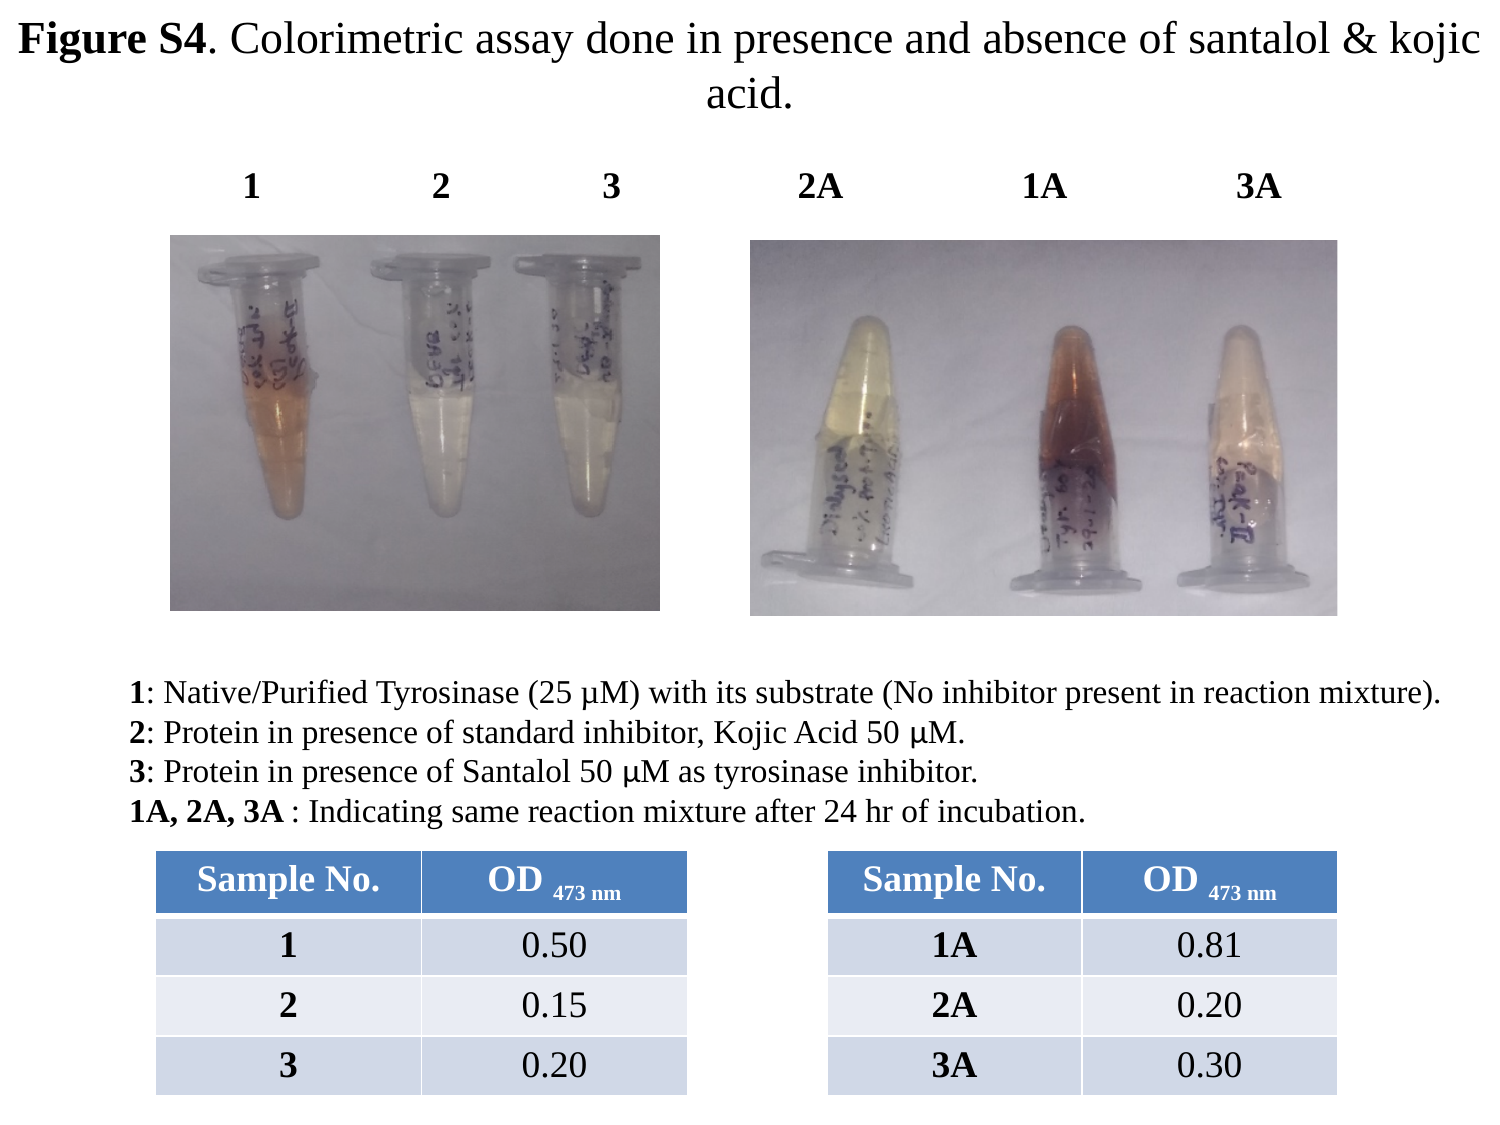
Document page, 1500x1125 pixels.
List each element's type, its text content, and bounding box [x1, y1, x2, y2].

text_box 1 2 3 [132, 153, 700, 214]
text_box 2A 1A 3A [1235, 153, 1313, 214]
text_box 2A 1A 3A [745, 153, 850, 214]
table_cell 1A [828, 919, 1081, 975]
table_cell 3A [828, 1037, 1081, 1095]
table_cell 1 [156, 919, 421, 975]
table_header OD 473 nm [422, 851, 687, 913]
table_cell 0.50 [422, 919, 687, 975]
text_box 1: Native/Purified Tyrosinase (25 µM) with its substrate (No inhibitor present in reaction mixture). 2: Protein in presence of standard inhibitor, Kojic Acid 50 µM. 3: Protein in presence of Santalol 50 µM as tyrosinase inhibitor. 1A, 2A, 3A : Indicating same reaction mixture after 24 hr of incubation. [114, 662, 1500, 882]
table_cell 0.81 [1083, 919, 1337, 975]
table_header Sample No. [828, 851, 1081, 913]
picture [167, 233, 663, 612]
text_box Figure S4. Colorimetric assay done in presence and absence of santalol & kojic acid. [0, 0, 1500, 125]
table_cell 0.30 [1083, 1037, 1337, 1095]
table_cell 0.20 [422, 1037, 687, 1095]
table_cell 0.20 [1083, 977, 1337, 1035]
table_cell 3 [156, 1037, 421, 1095]
table_cell 2A [828, 977, 1081, 1035]
table_header OD 473 nm [1083, 851, 1337, 913]
table_cell 0.15 [422, 977, 687, 1035]
table_cell 2 [156, 977, 421, 1035]
table_header Sample No. [156, 851, 421, 913]
picture [750, 133, 1338, 722]
